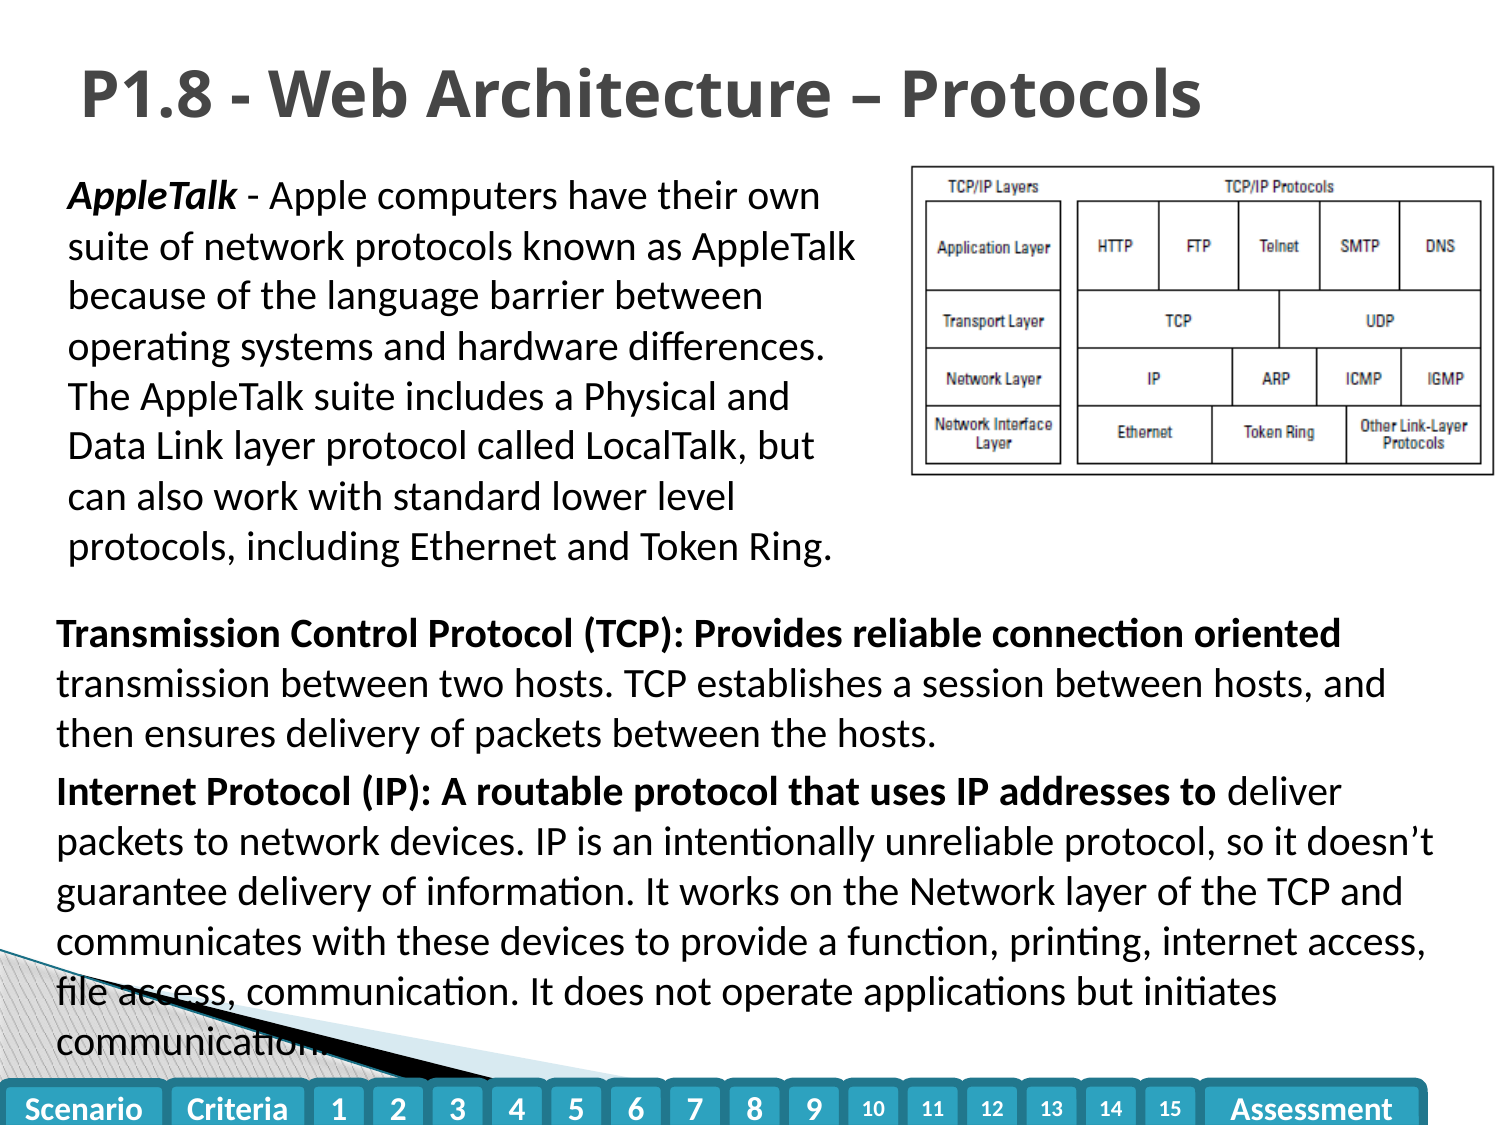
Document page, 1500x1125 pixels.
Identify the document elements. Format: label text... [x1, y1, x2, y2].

picture [909, 160, 1500, 481]
title P1.8 - Web Architecture – Protocols [64, 21, 1415, 161]
list Transmission Control Protocol (TCP): Provides reliable connection oriented transmission between two hosts. TCP establishes a session between hosts, and then ensures delivery of packets between the hosts. Internet Protocol (IP): A routable protocol that uses IP addresses to deliver packets to network devices. IP is an intentionally unreliable protocol, so it doesn’t guarantee delivery of information. It works on the Network layer of the TCP and communicates with these devices to provide a function, printing, internet access, file access, communication. It does not operate applications but initiates communication. [41, 597, 1483, 1059]
text_box AppleTalk - Apple computers have their own suite of network protocols known as AppleTalk because of the language barrier between operating systems and hardware differences. The AppleTalk suite includes a Physical and Data Link layer protocol called LocalTalk, but can also work with standard lower level protocols, including Ethernet and Token Ring. [53, 160, 892, 576]
